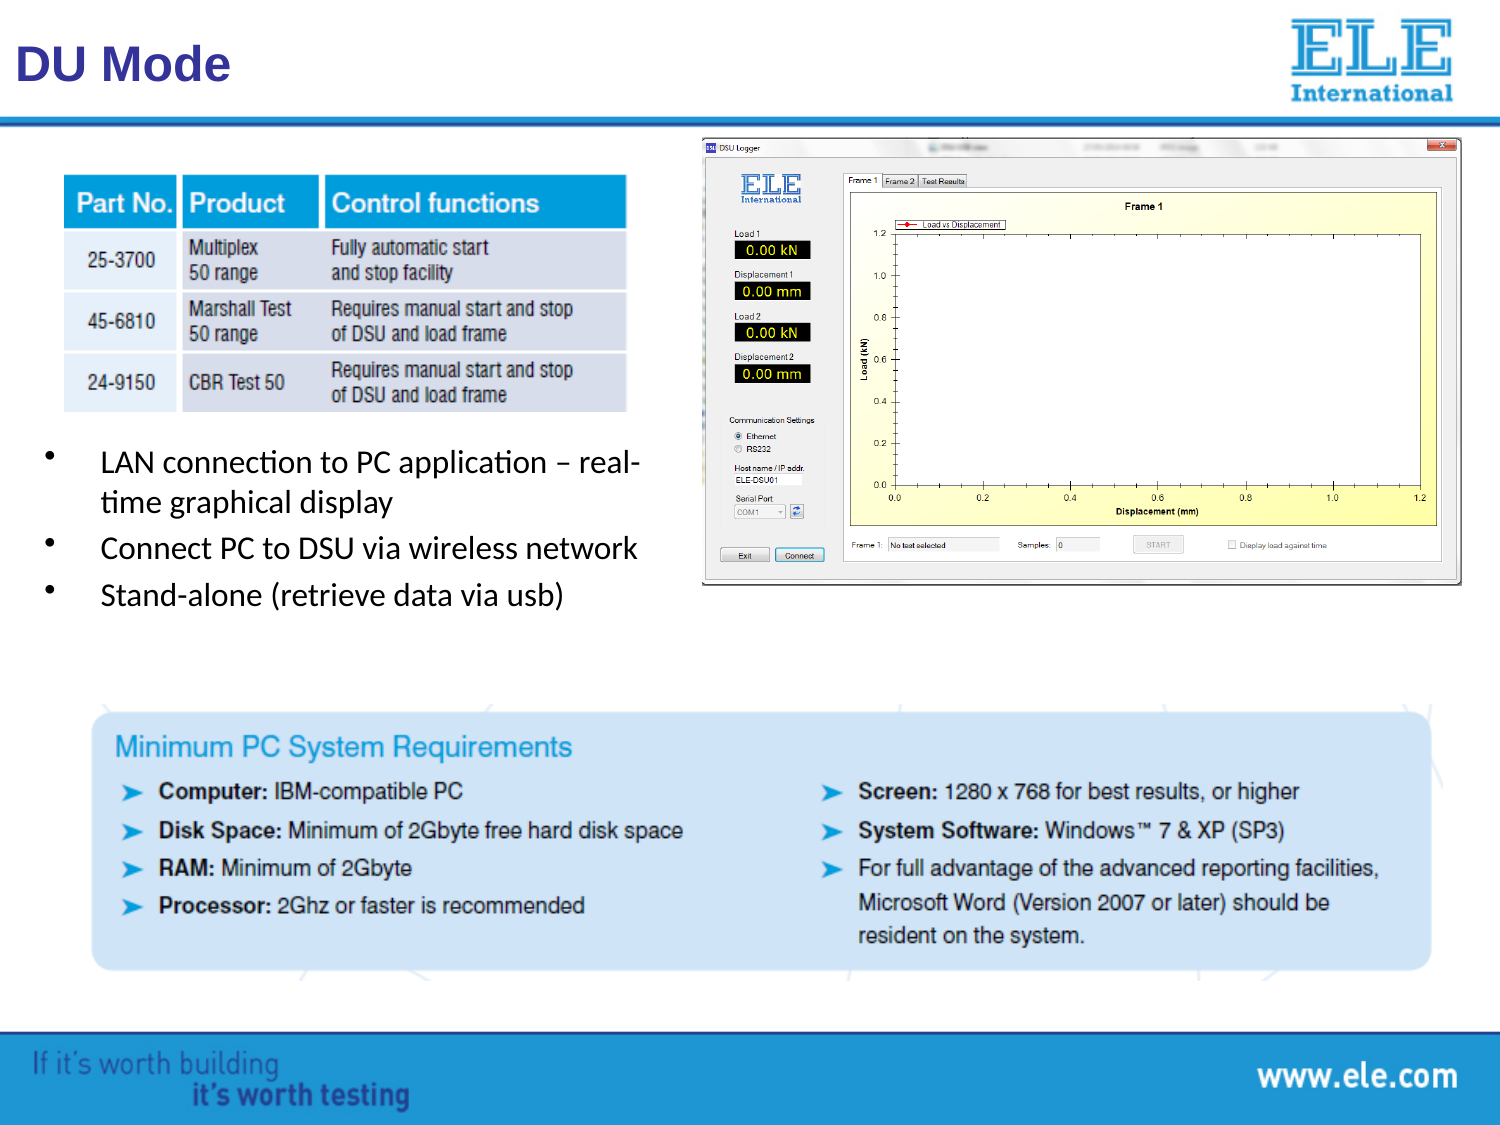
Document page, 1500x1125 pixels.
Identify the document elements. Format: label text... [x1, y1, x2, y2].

title DU Mode [0, 23, 1276, 99]
text_box LAN connection to PC application – real-time graphical display Connect PC to DSU via wireless network Stand-alone (retrieve data via usb) [29, 432, 697, 634]
picture [0, 0, 1500, 1125]
